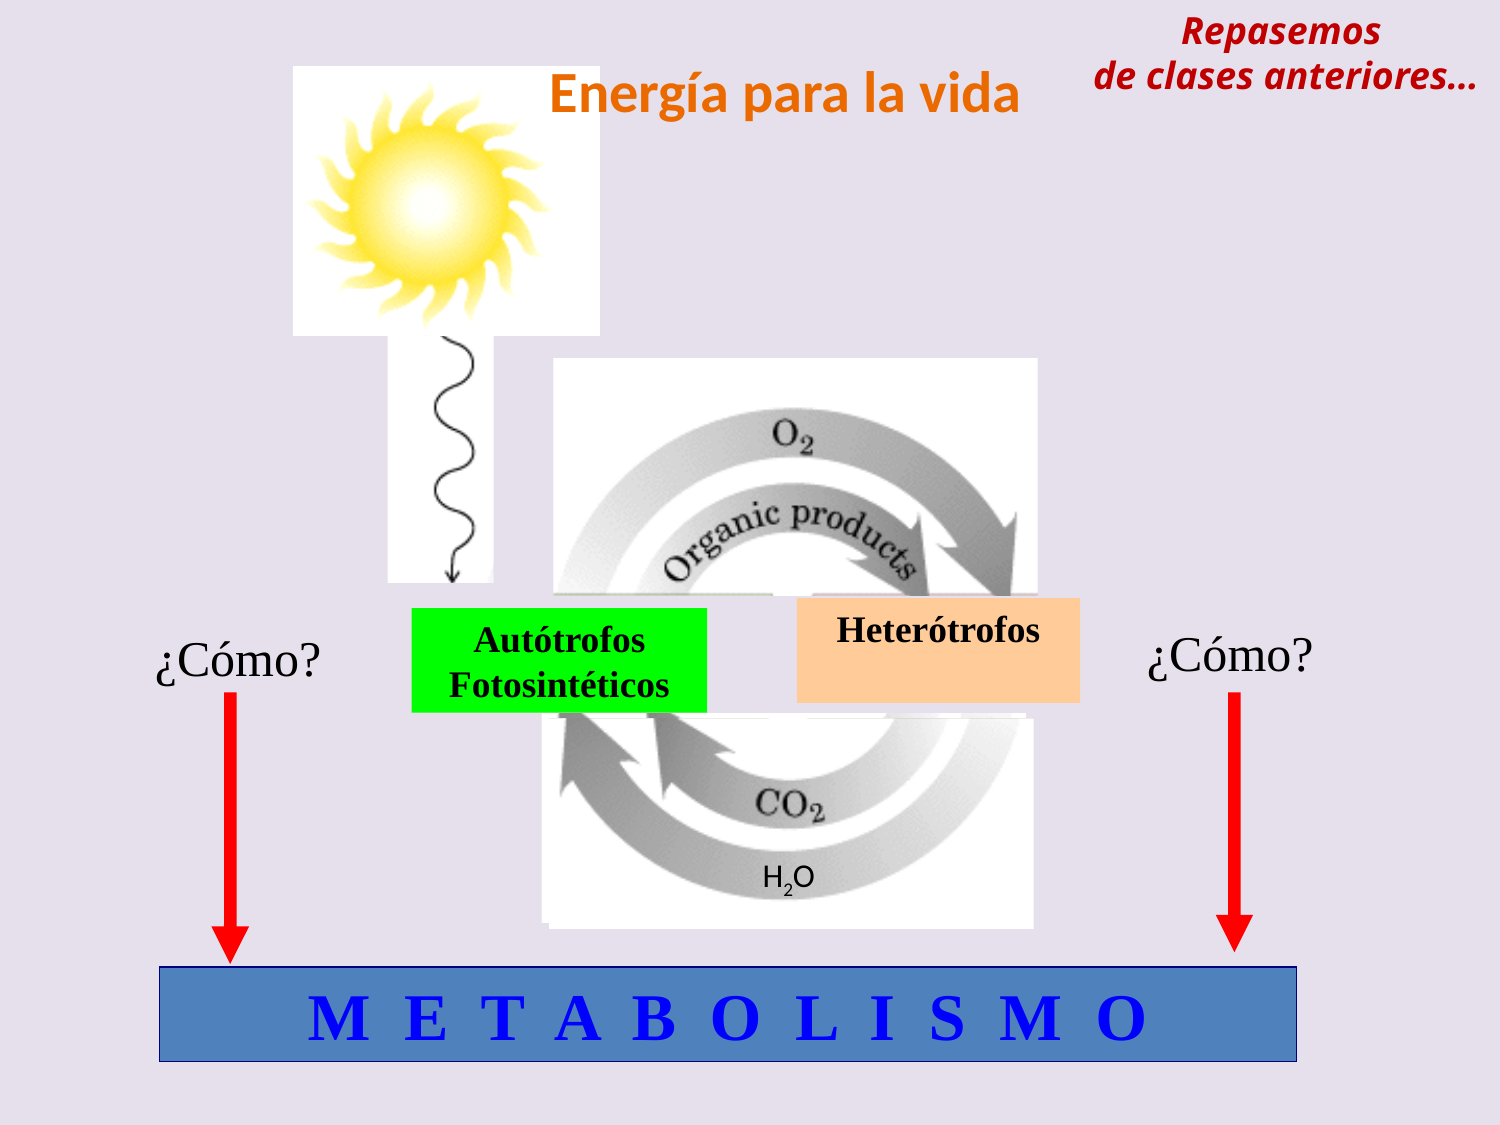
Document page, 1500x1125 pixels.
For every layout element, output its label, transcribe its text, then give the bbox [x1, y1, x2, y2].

text_box Autótrofos Fotosintéticos [411, 608, 708, 690]
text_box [159, 692, 1297, 1064]
text_box Energía para la vida [534, 46, 1037, 132]
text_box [548, 718, 1034, 929]
text_box Repasemos de clases anteriores… [1078, 0, 1495, 105]
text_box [541, 712, 1027, 924]
text_box ¿Cómo? [140, 618, 337, 694]
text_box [292, 66, 601, 584]
text_box Heterótrofos [796, 598, 1081, 690]
picture [553, 358, 1038, 596]
text_box ¿Cómo? [1132, 614, 1329, 690]
